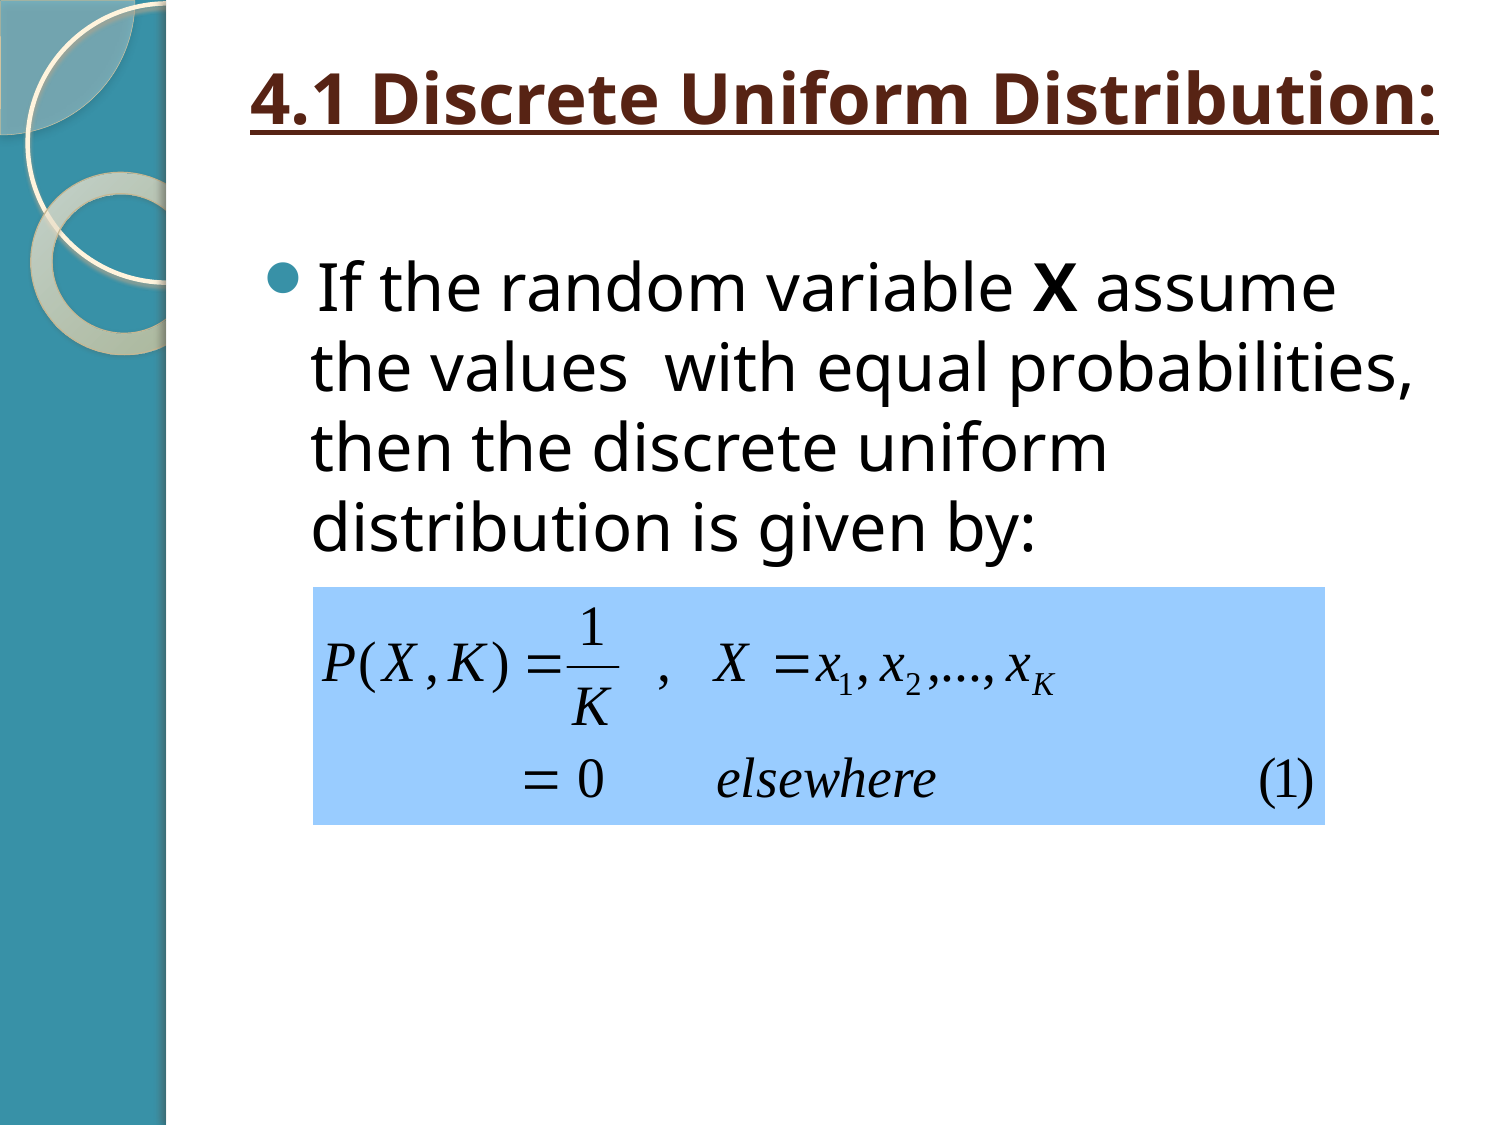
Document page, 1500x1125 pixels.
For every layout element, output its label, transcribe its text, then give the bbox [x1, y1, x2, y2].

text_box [312, 587, 1326, 826]
list If the random variable X assume the values with equal probabilities, then the discrete uniform distribution is given by: [235, 237, 1466, 1025]
title 4.1 Discrete Uniform Distribution: [235, 45, 1466, 233]
